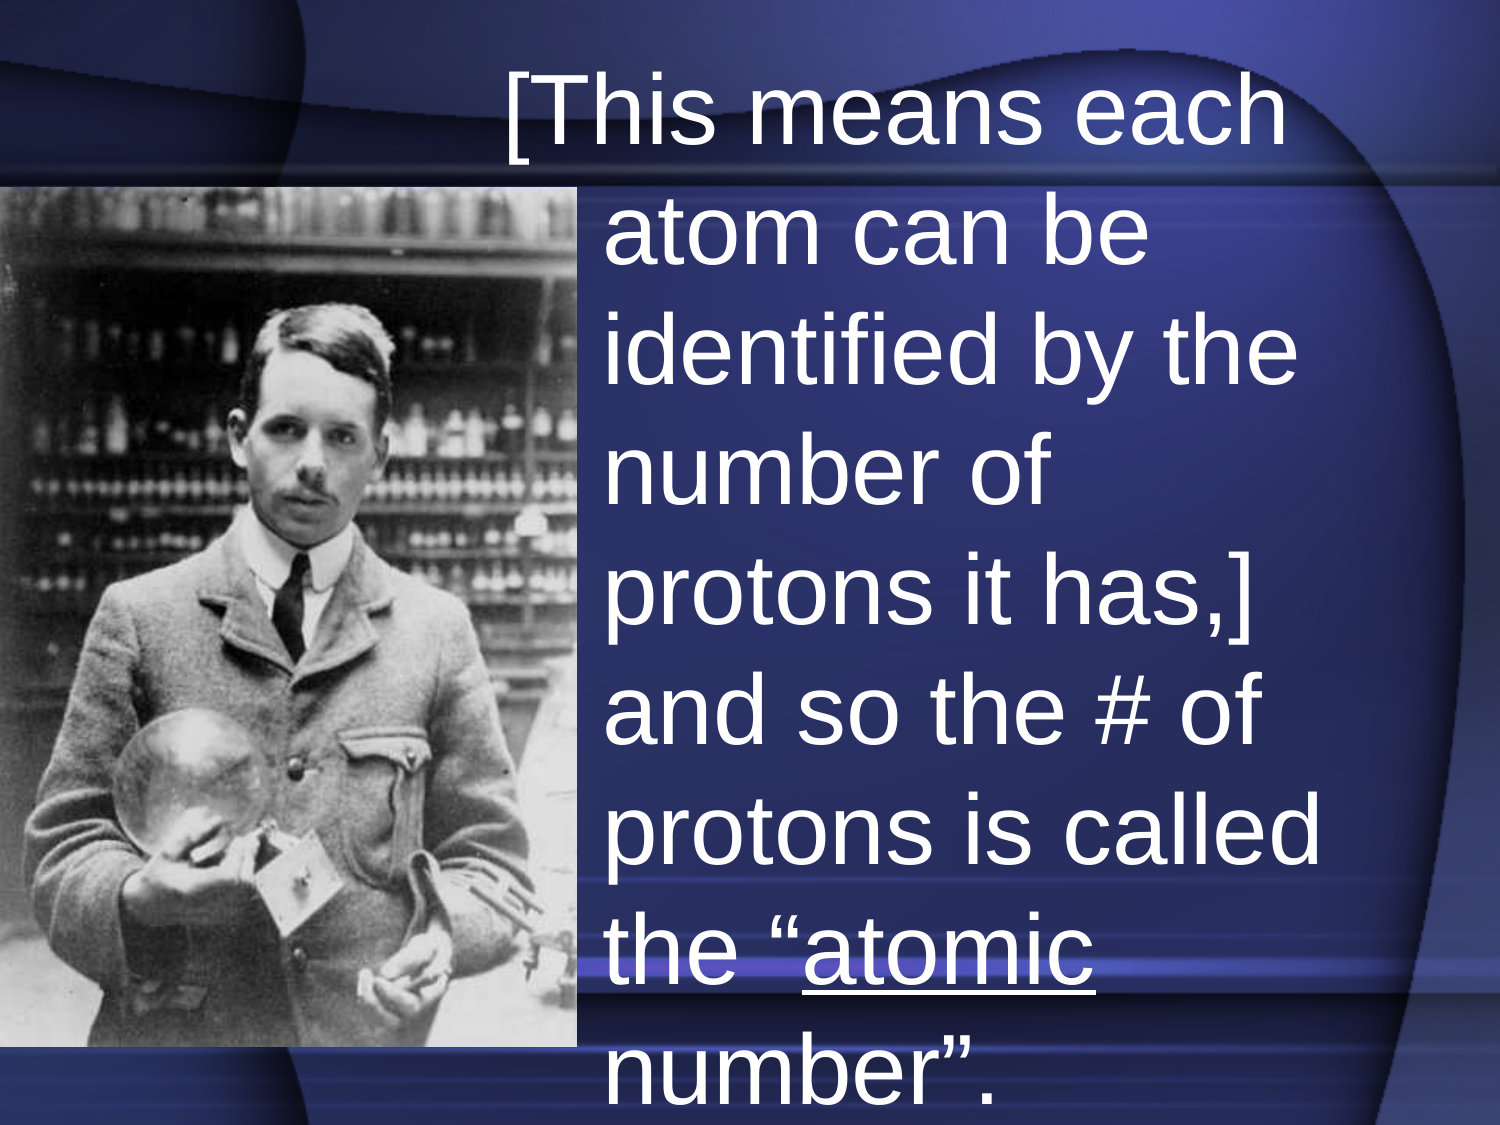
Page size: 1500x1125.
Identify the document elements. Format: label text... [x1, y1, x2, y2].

picture [0, 0, 1500, 1125]
text_box [This means each atom can be identified by the number of protons it has,] and so the # of protons is called the “atomic number”. [487, 37, 1413, 1125]
